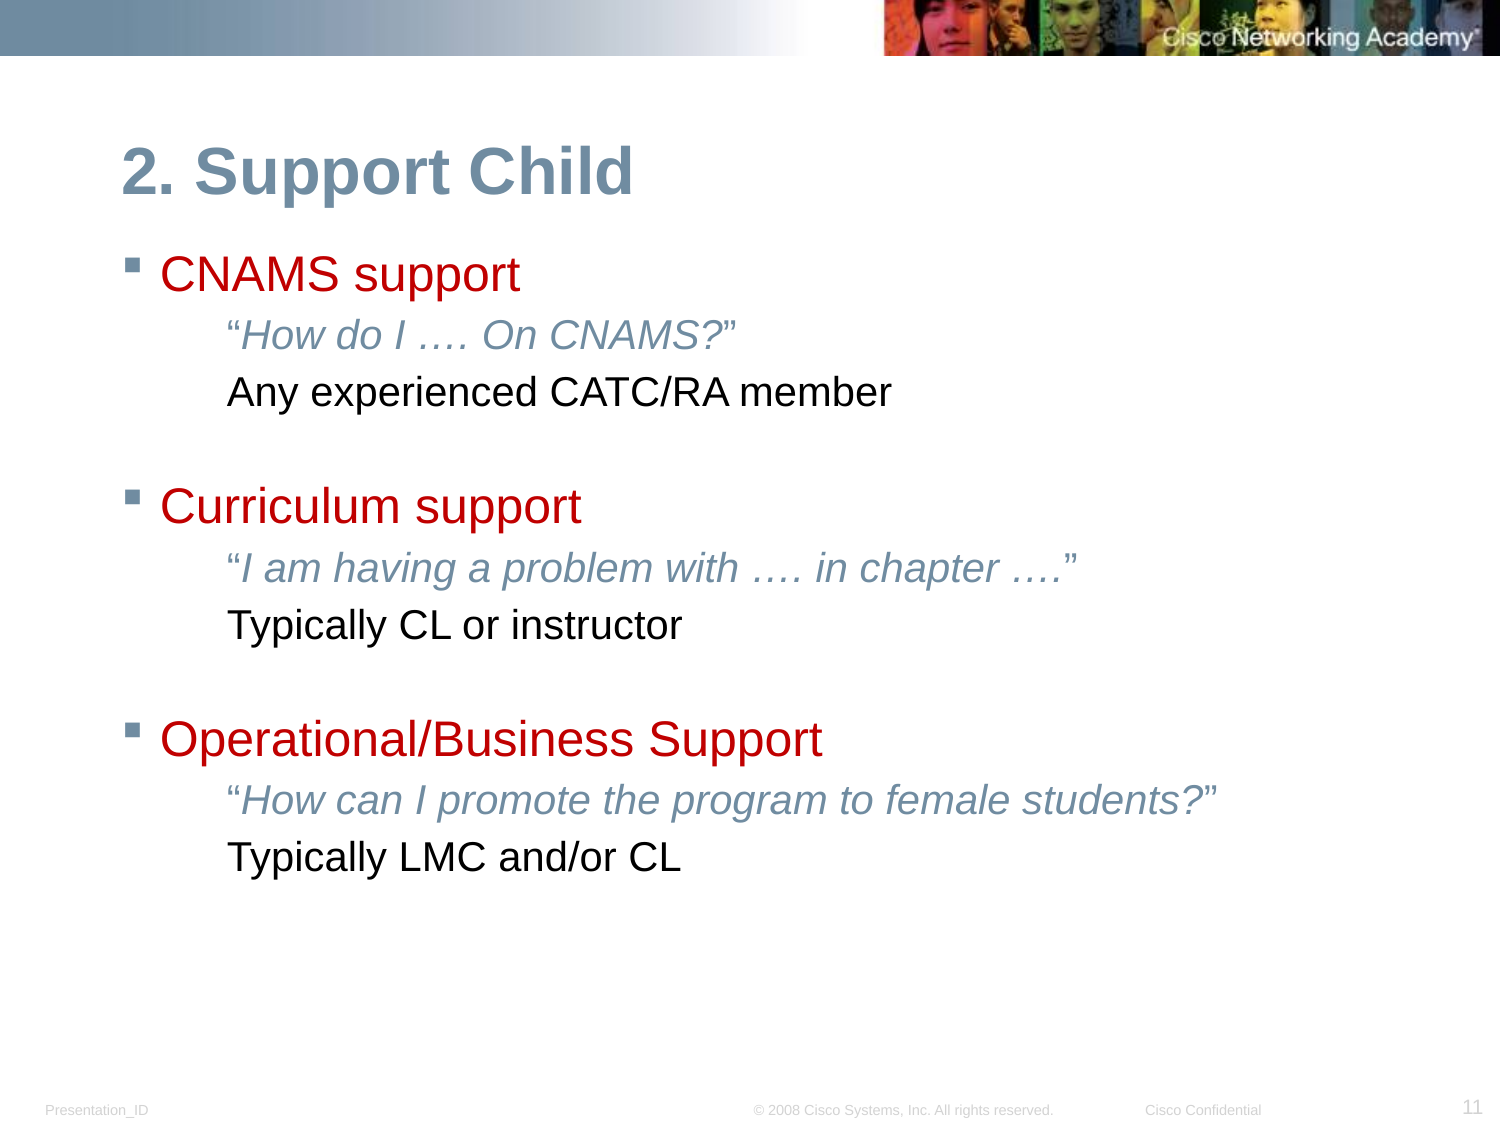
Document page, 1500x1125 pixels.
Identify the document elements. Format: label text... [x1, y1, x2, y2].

list CNAMS support “How do I …. On CNAMS?” Any experienced CATC/RA member Curriculum support “I am having a problem with …. in chapter ….” Typically CL or instructor Operational/Business Support “How can I promote the program to female students?” Typically LMC and/or CL [107, 243, 1411, 1071]
picture [0, 0, 1500, 56]
title 2. Support Child [107, 77, 1444, 216]
